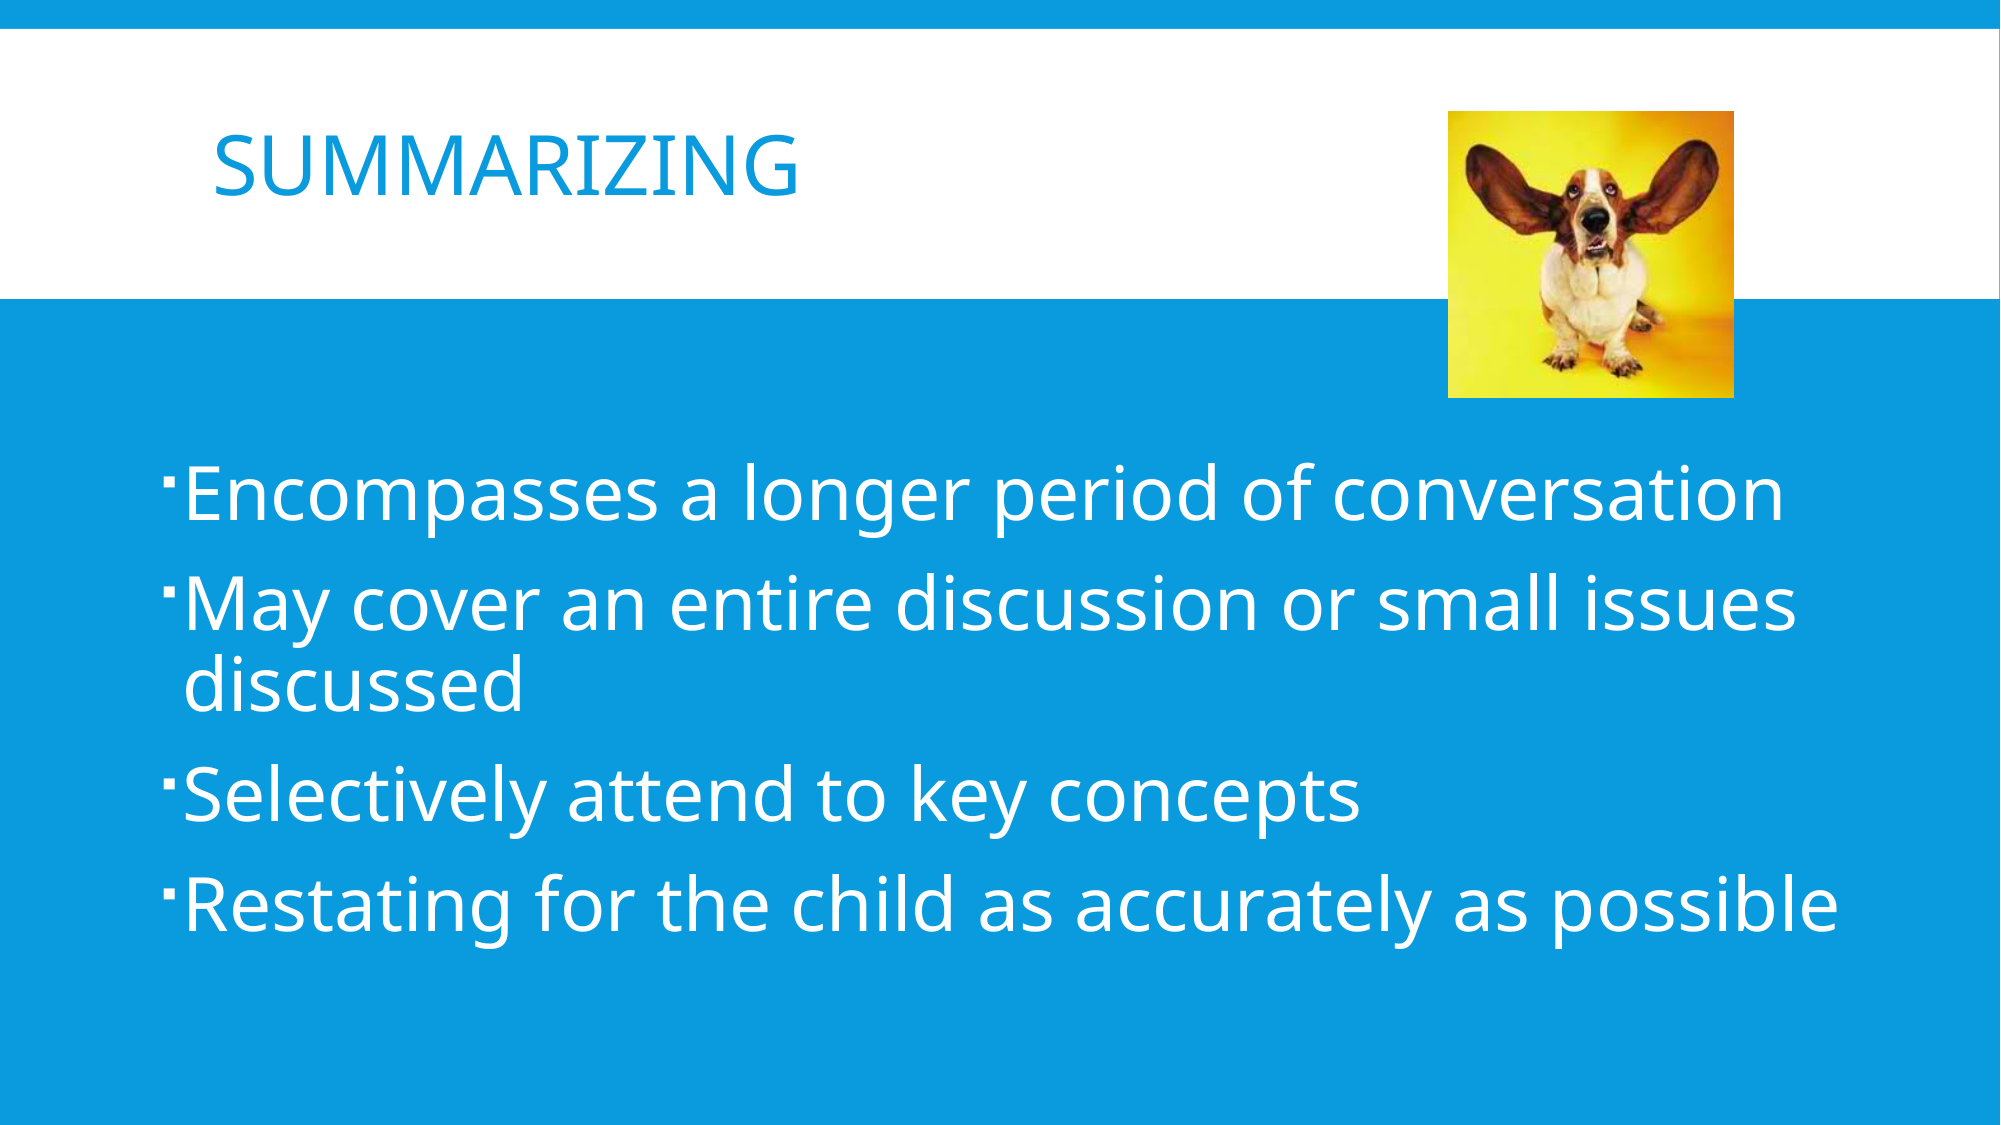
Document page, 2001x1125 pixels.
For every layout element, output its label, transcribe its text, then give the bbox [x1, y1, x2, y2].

title Summarizing [197, 46, 1803, 295]
picture [1447, 111, 1734, 397]
list Encompasses a longer period of conversation May cover an entire discussion or small issues discussed Selectively attend to key concepts Restating for the child as accurately as possible [137, 329, 1863, 1014]
